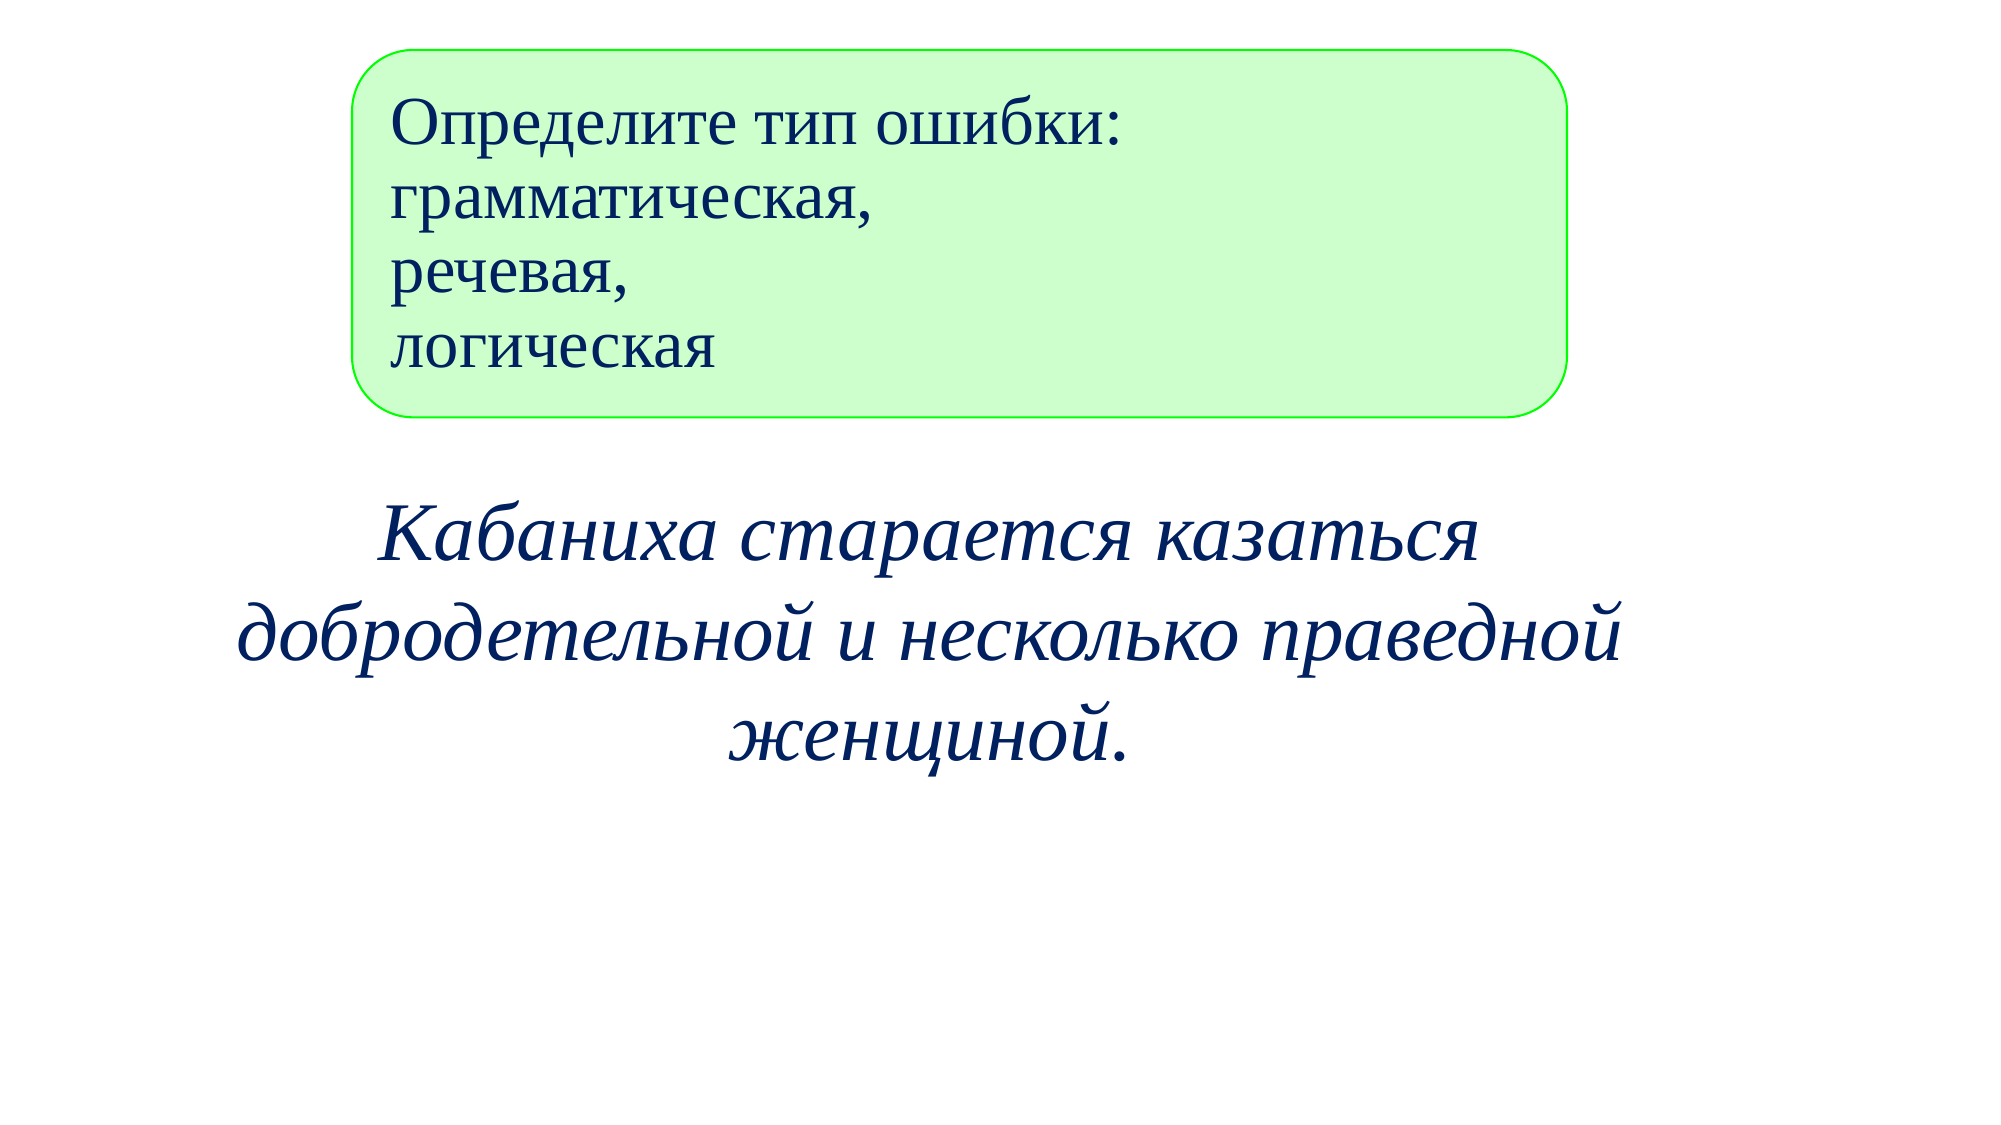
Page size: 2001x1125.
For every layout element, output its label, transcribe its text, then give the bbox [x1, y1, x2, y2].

text_box Кабаниха старается казаться добродетельной и несколько праведной женщиной. [200, 469, 1660, 785]
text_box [351, 49, 1568, 418]
